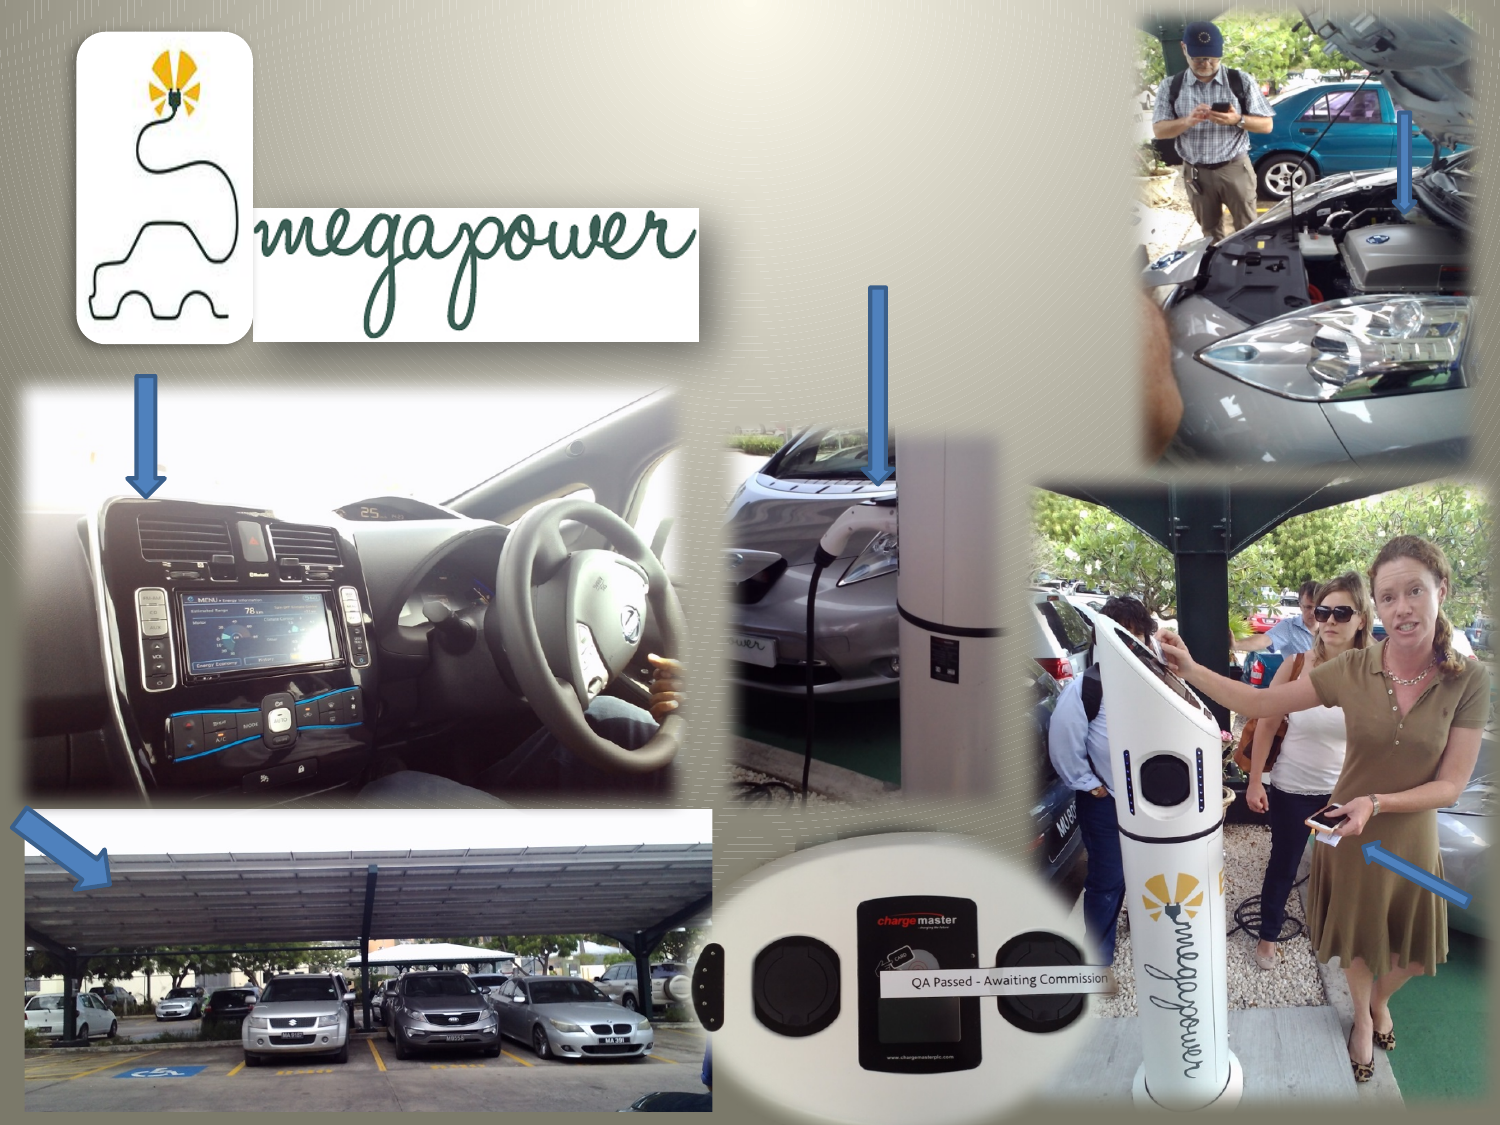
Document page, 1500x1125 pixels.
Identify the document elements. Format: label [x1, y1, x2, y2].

text_box [9, 826, 19, 836]
picture [76, 31, 699, 345]
picture [1124, 0, 1488, 485]
text_box [868, 285, 888, 416]
list [1021, 466, 1500, 1116]
picture [4, 367, 1126, 1125]
list [24, 826, 657, 1112]
